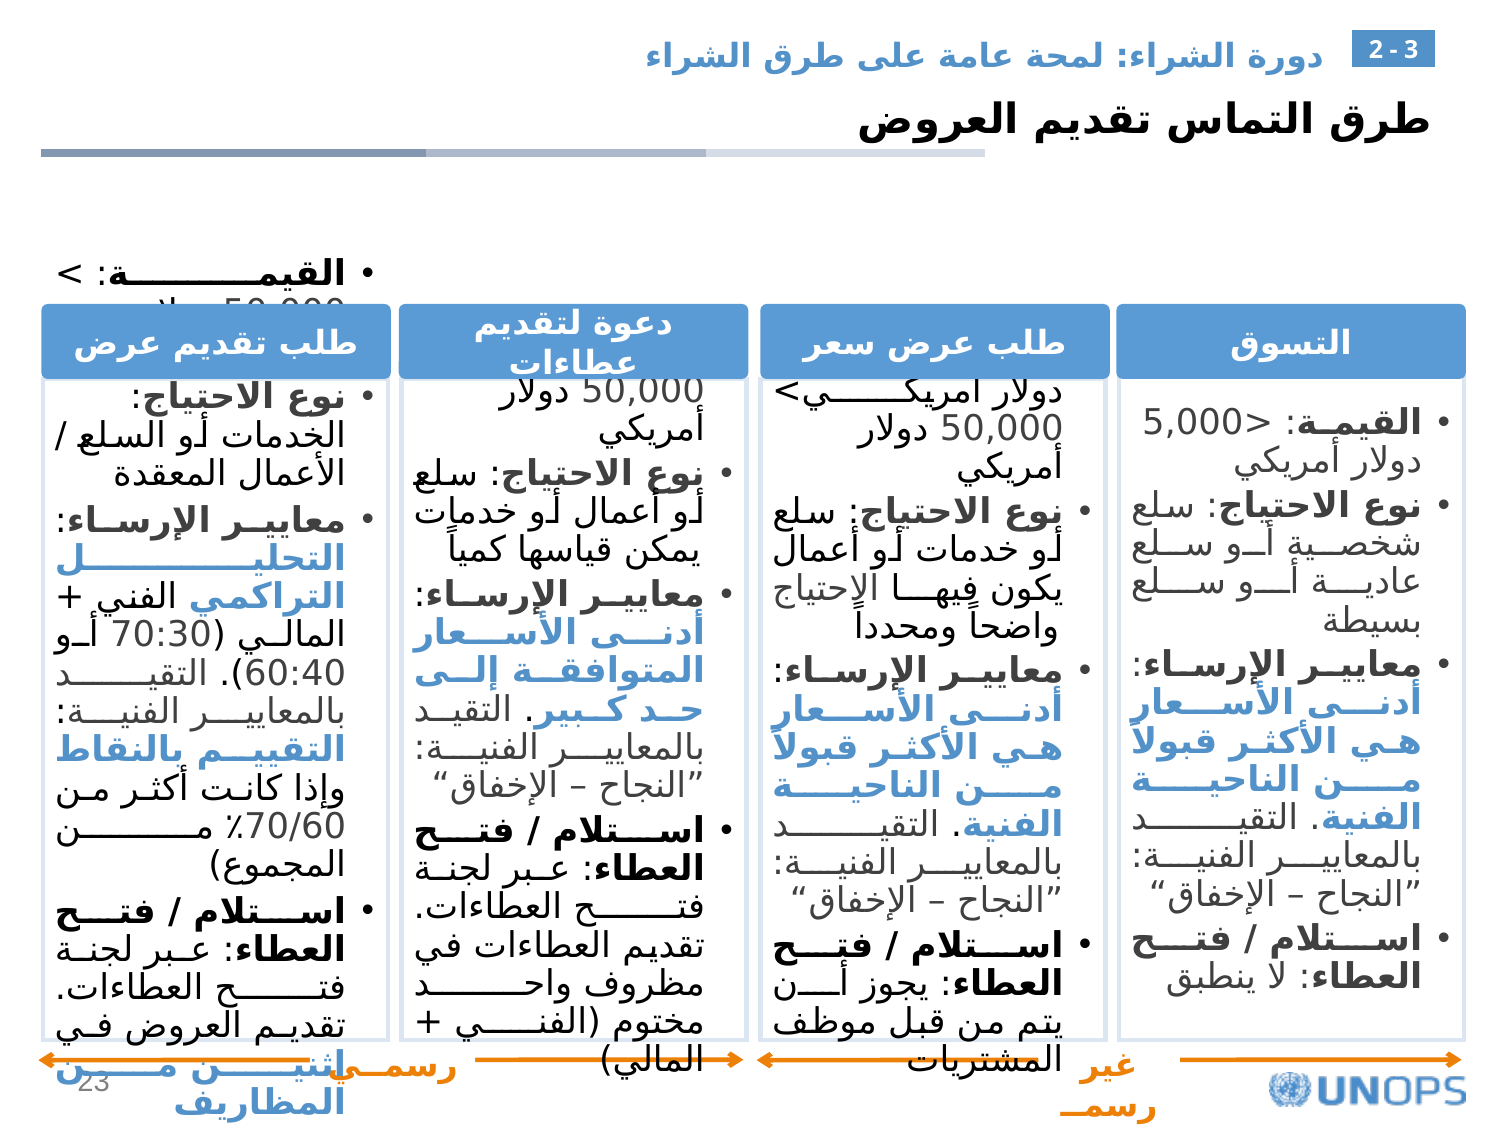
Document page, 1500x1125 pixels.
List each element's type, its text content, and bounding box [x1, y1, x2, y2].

picture [1269, 1072, 1466, 1107]
text_box دورة الشراء: لمحة عامة على طرق الشراء [537, 30, 1340, 79]
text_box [760, 185, 1110, 1040]
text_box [756, 1035, 1462, 1092]
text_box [41, 216, 391, 1040]
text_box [38, 1035, 744, 1092]
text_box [1116, 303, 1466, 1040]
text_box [398, 185, 749, 1040]
subtitle طرق التماس تقديم العروض [159, 90, 1447, 149]
text_box 2 - 3 [1352, 30, 1435, 67]
